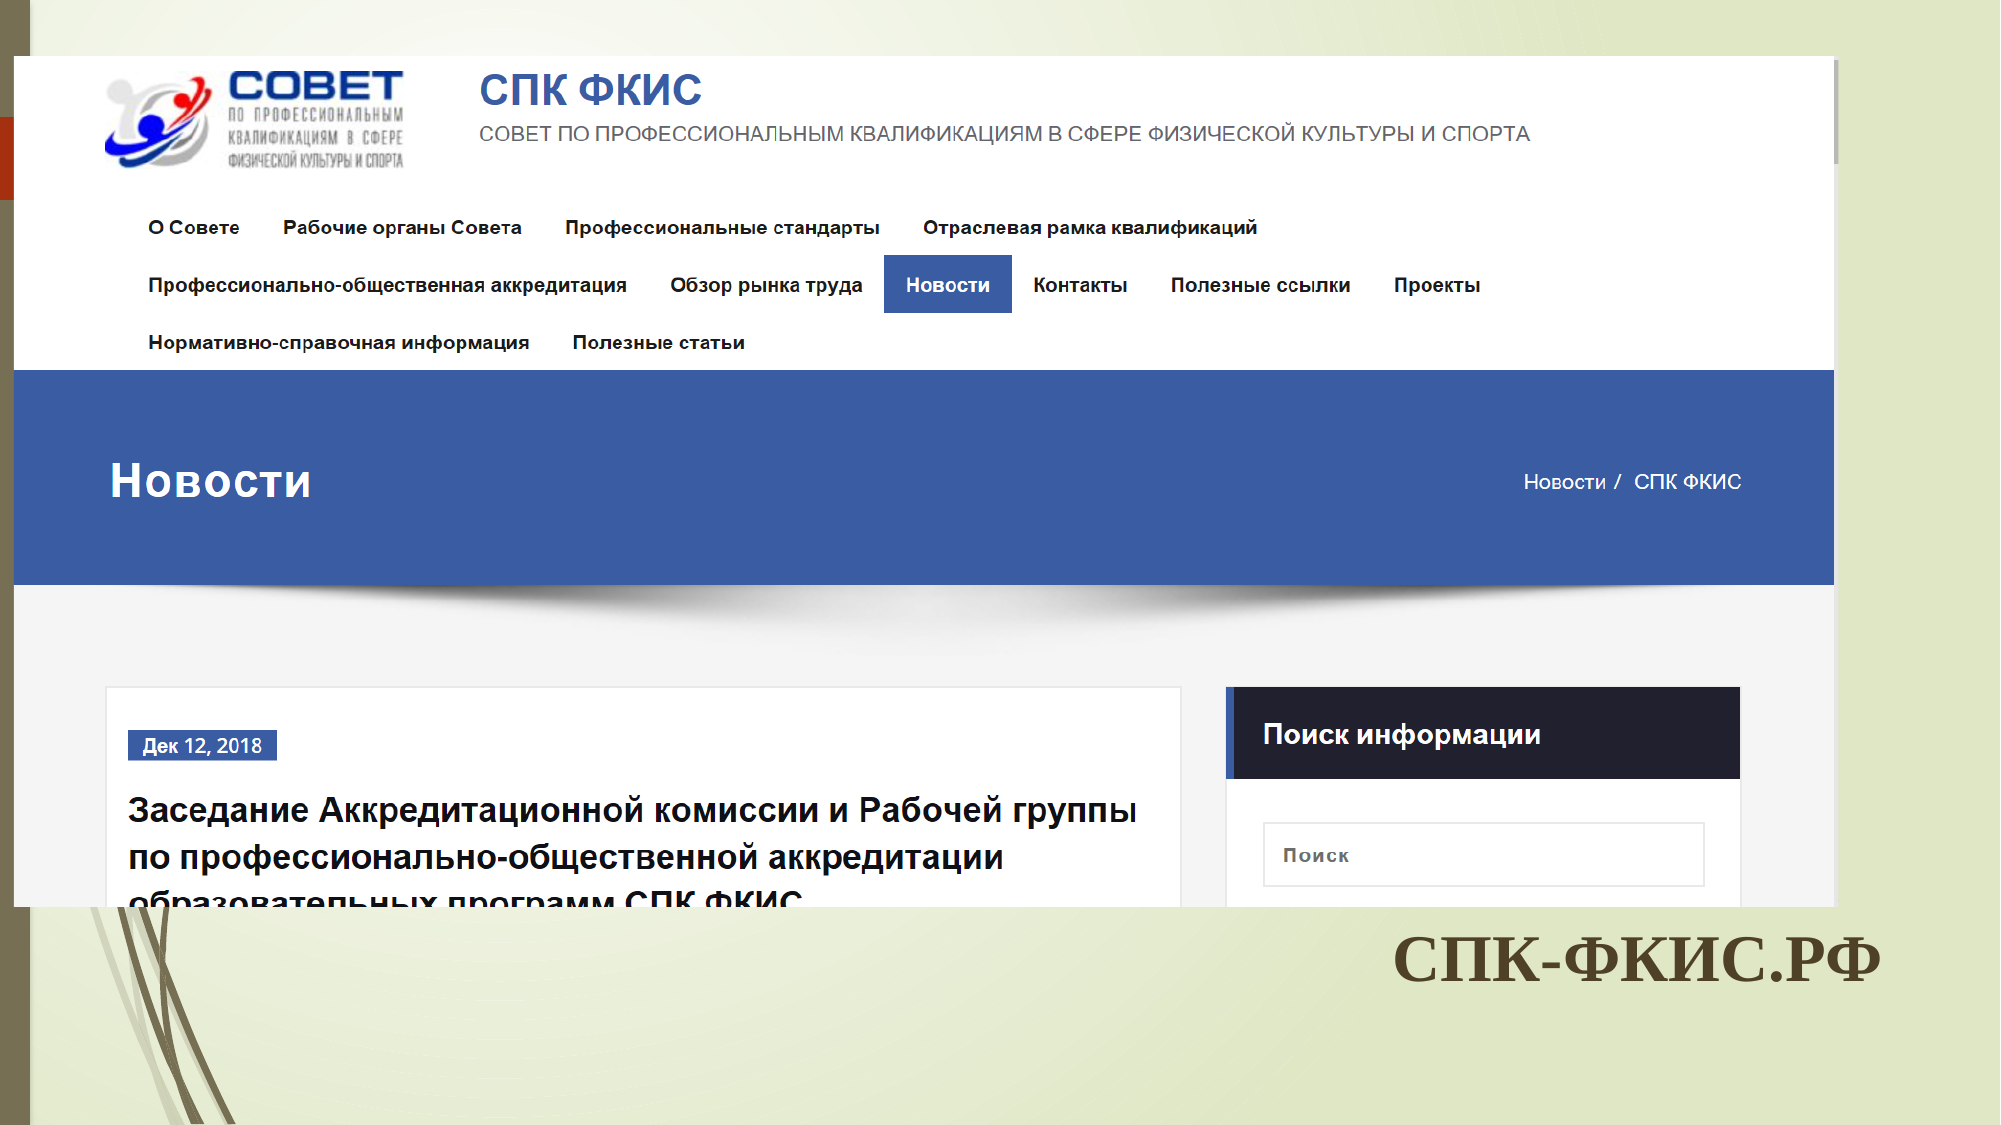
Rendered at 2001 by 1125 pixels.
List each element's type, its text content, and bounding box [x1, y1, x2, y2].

title СПК-ФКИС.РФ [1315, 907, 1960, 1125]
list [13, 56, 1839, 907]
